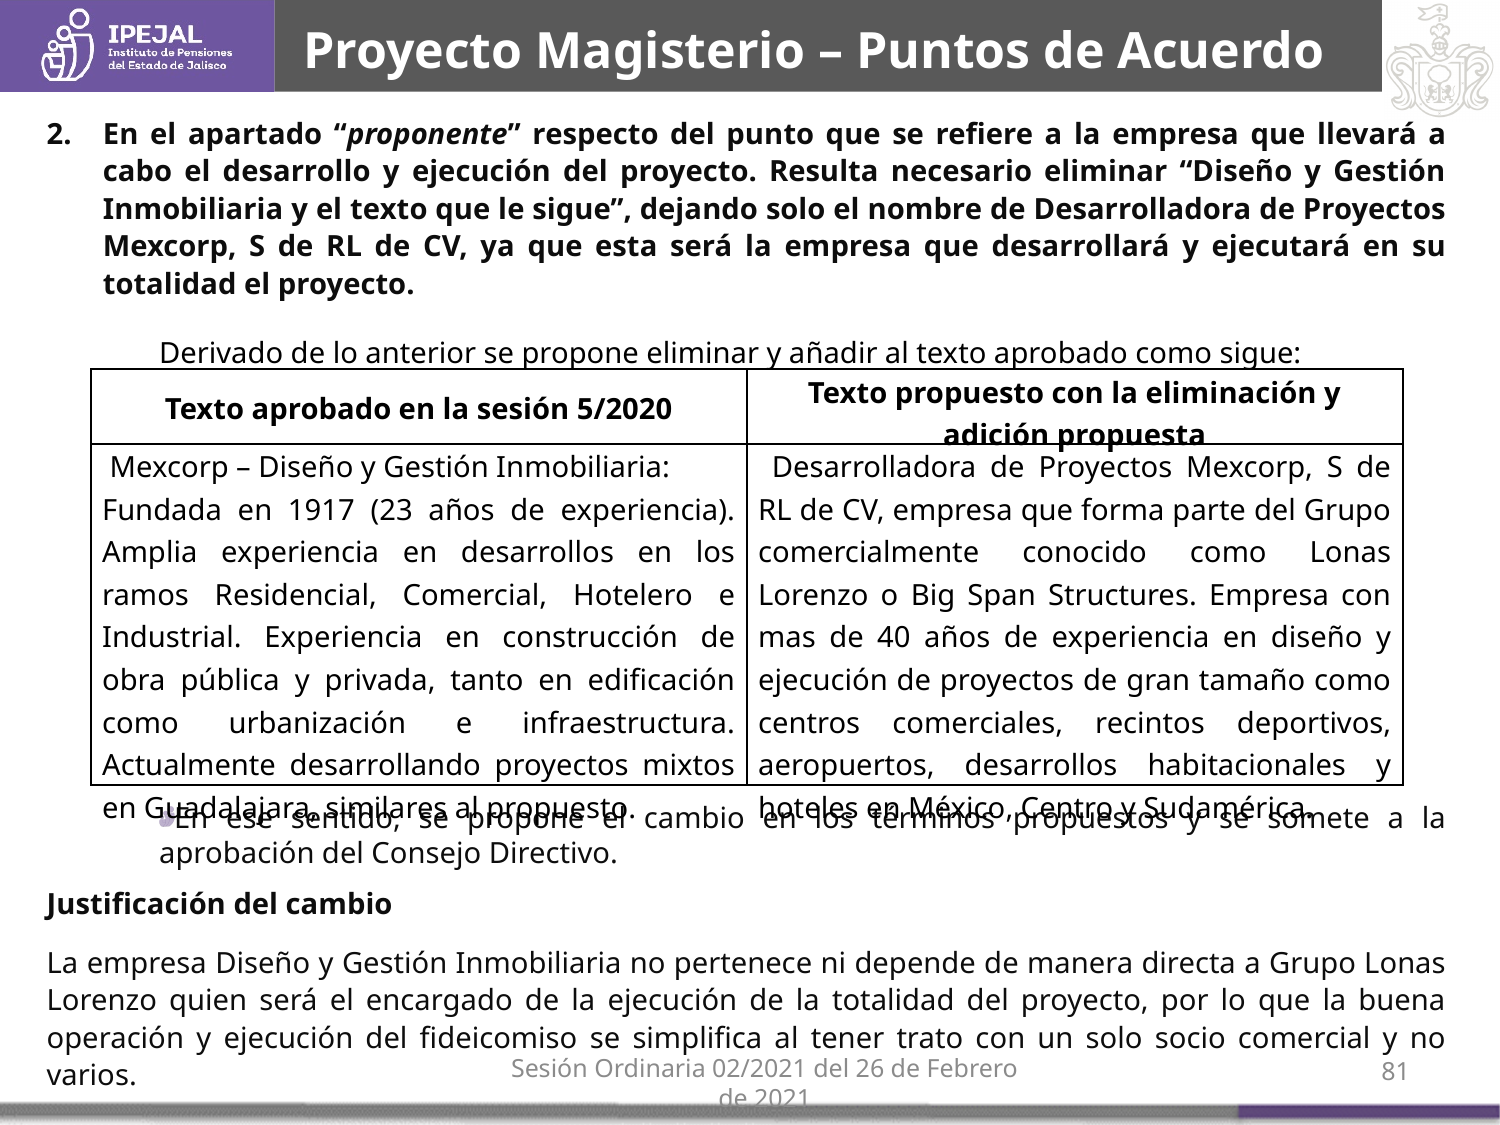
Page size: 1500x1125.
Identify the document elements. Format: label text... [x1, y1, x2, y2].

picture [0, 1096, 1500, 1125]
table_cell Mexcorp – Diseño y Gestión Inmobiliaria: Fundada en 1917 (23 años de experiencia). Amplia experiencia en desarrollos en los ramos Residencial, Comercial, Hotelero e Industrial. Experiencia en construcción de obra pública y privada, tanto en edificación como urbanización e infraestructura. Actualmente desarrollando proyectos mixtos en Guadalajara, similares al propuesto. [92, 445, 746, 784]
table_header Texto propuesto con la eliminación y adición propuesta [748, 370, 1402, 443]
table_header Texto aprobado en la sesión 5/2020 [92, 370, 746, 443]
list Proyecto Magisterio – Puntos de Acuerdo [288, 17, 1463, 87]
slide_number 80 [1074, 1099, 1425, 1103]
picture [0, 0, 275, 92]
text_box Sesión Ordinaria 02/2021 del 26 de Febrero de 2021 [483, 1052, 1046, 1113]
table_cell Desarrolladora de Proyectos Mexcorp, S de RL de CV, empresa que forma parte del Grupo comercialmente conocido como Lonas Lorenzo o Big Span Structures. Empresa con mas de 40 años de experiencia en diseño y ejecución de proyectos de gran tamaño como centros comerciales, recintos deportivos, aeropuertos, desarrollos habitacionales y hoteles en México, Centro y Sudamérica. [748, 445, 1402, 784]
list En el apartado “proponente” respecto del punto que se refiere a la empresa que llevará a cabo el desarrollo y ejecución del proyecto. Resulta necesario eliminar “Diseño y Gestión Inmobiliaria y el texto que le sigue”, dejando solo el nombre de Desarrolladora de Proyectos Mexcorp, S de RL de CV, ya que esta será la empresa que desarrollará y ejecutará en su totalidad el proyecto. Derivado de lo anterior se propone eliminar y añadir al texto aprobado como sigue: En ese sentido, se propone el cambio en los términos propuestos y se somete a la aprobación del Consejo Directivo. Justificación del cambio La empresa Diseño y Gestión Inmobiliaria no pertenece ni depende de manera directa a Grupo Lonas Lorenzo quien será el encargado de la ejecución de la totalidad del proyecto, por lo que la buena operación y ejecución del fideicomiso se simplifica al tener trato con un solo socio comercial y no varios. [31, 105, 1463, 1099]
picture [159, 806, 175, 827]
